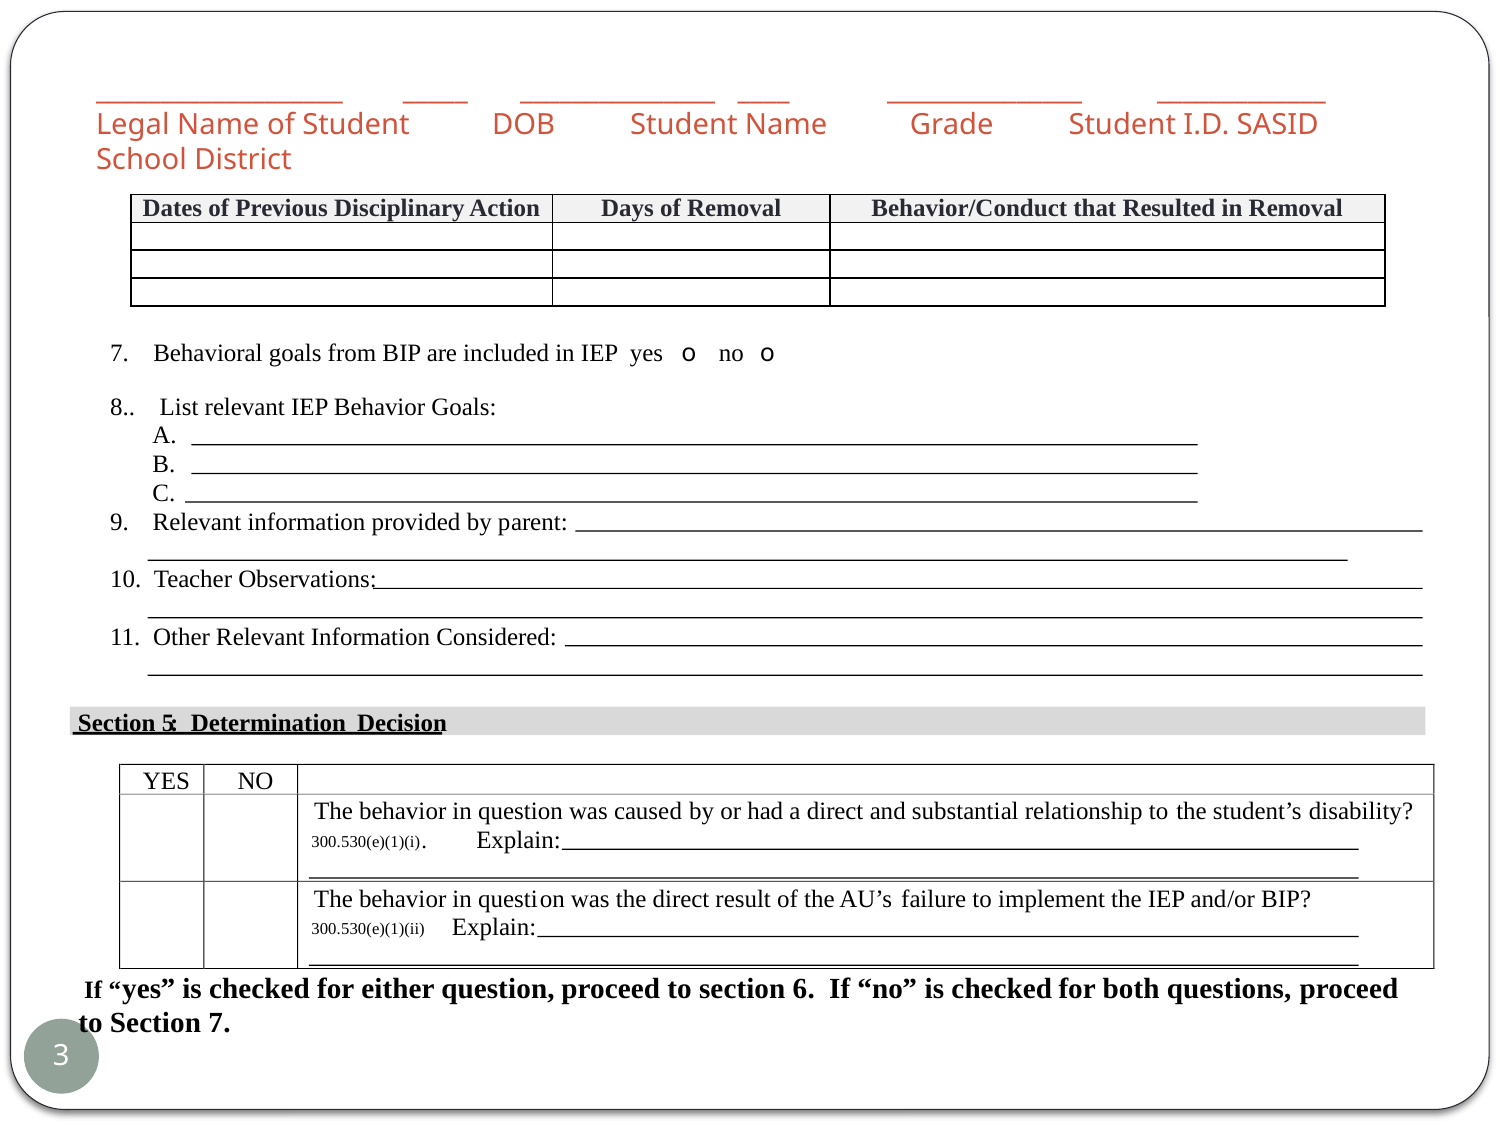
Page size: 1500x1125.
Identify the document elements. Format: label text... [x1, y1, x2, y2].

table_header Behavior/Conduct that Resulted in Removal [831, 195, 1384, 222]
table_cell [132, 251, 552, 277]
table_header Dates of Previous Disciplinary Action [132, 195, 552, 222]
table_cell [553, 223, 829, 249]
table_cell [831, 251, 1384, 277]
table_cell [831, 223, 1384, 249]
slide_number 3 [23, 1019, 99, 1094]
table_cell [132, 223, 552, 249]
table_cell [553, 279, 829, 305]
table_cell [831, 279, 1384, 305]
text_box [60, 336, 1440, 1044]
table_cell [553, 251, 829, 277]
table_header Days of Removal [553, 195, 829, 222]
title ___________________ _____ _______________ ____ _______________ _____________ Legal Name of Student DOB Student Name Grade Student I.D. SASID School District [81, 45, 1432, 191]
table_cell [132, 279, 552, 305]
